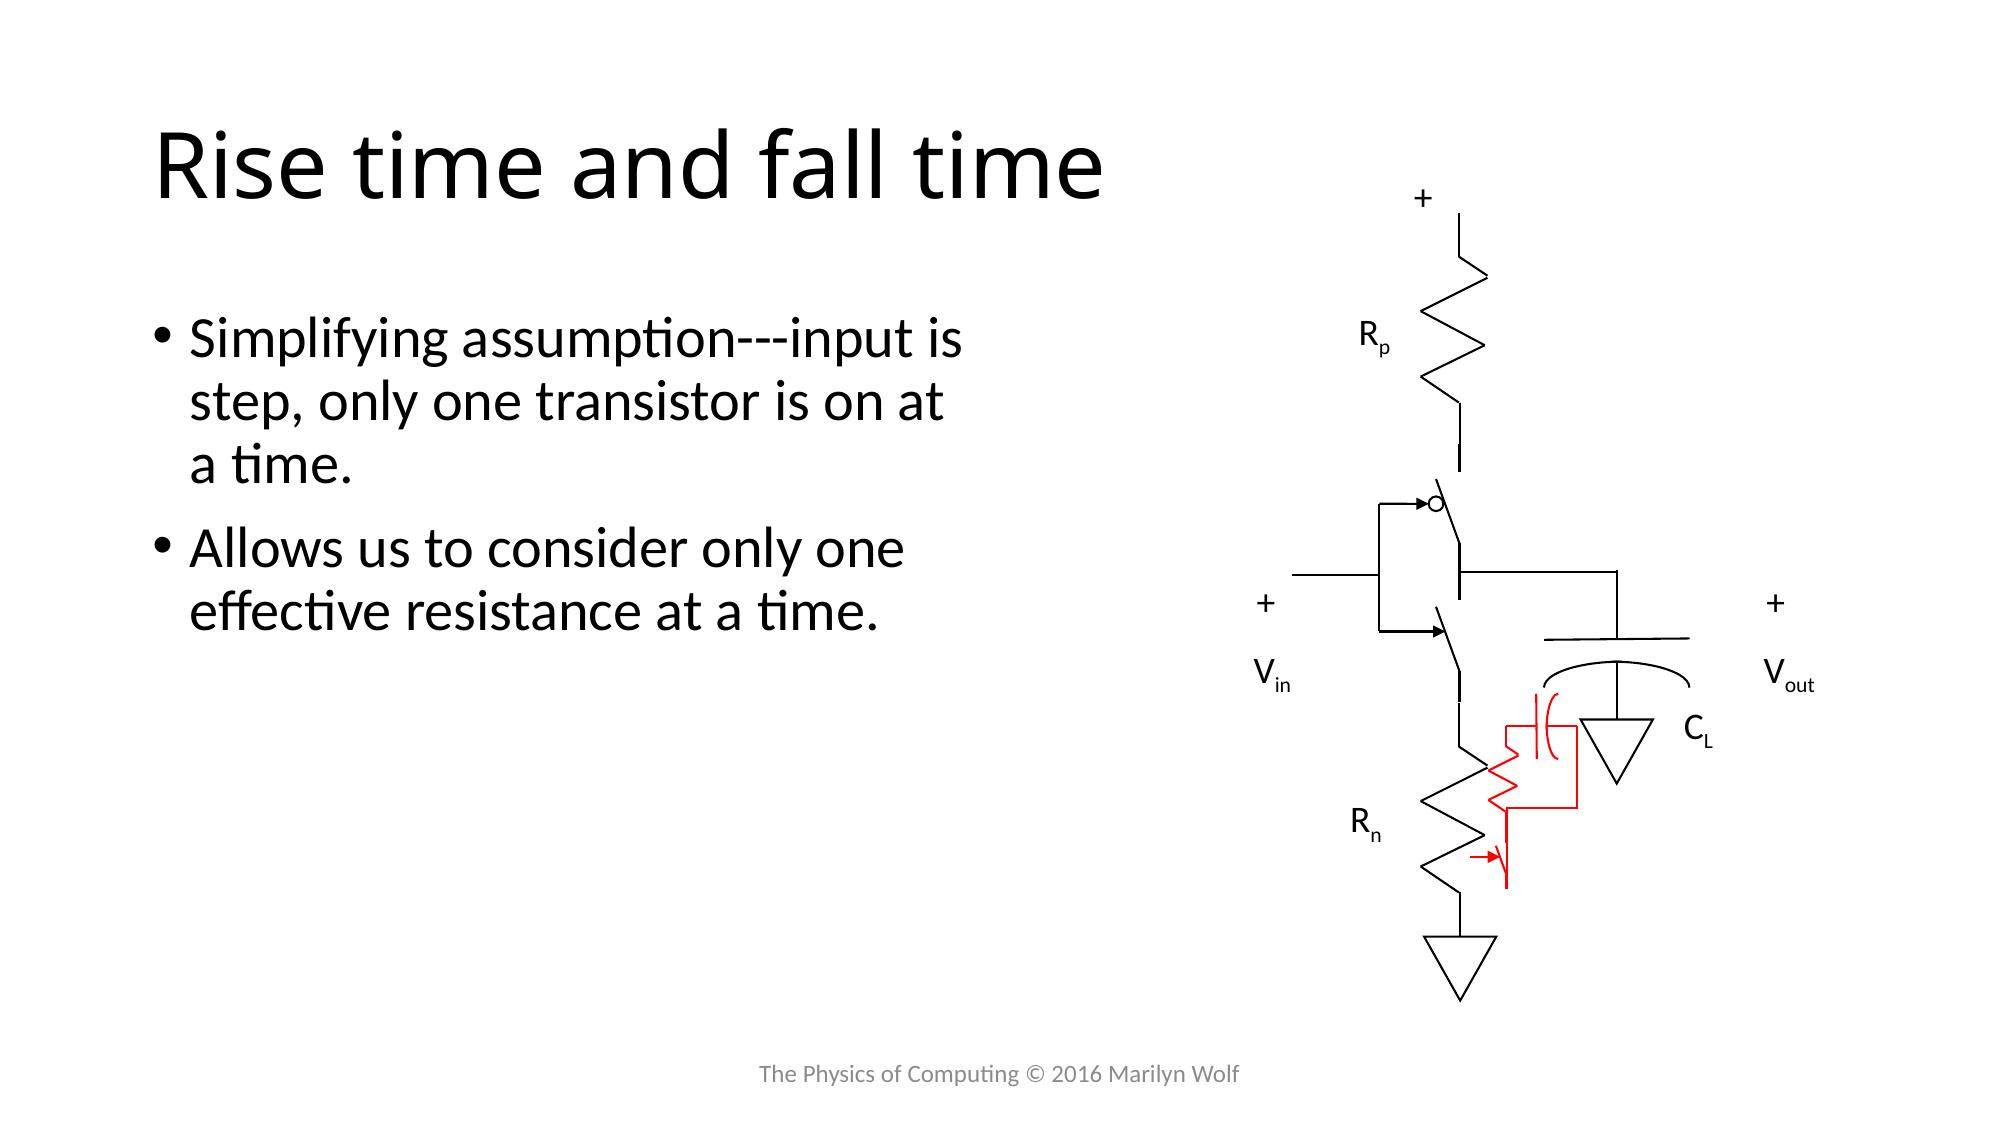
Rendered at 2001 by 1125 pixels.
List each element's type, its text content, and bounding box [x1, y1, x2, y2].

list Simplifying assumption---input is step, only one transistor is on at a time. Allows us to consider only one effective resistance at a time. [137, 299, 988, 1014]
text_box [1420, 702, 1488, 937]
text_box + [1241, 570, 1291, 631]
text_box Vout [1748, 638, 1830, 705]
text_box Vin [1238, 638, 1307, 705]
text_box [1354, 469, 1485, 550]
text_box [1533, 570, 1700, 730]
text_box [1423, 935, 1499, 1003]
text_box CL [1669, 694, 1729, 761]
footer The Physics of Computing © 2016 Marilyn Wolf [662, 1042, 1338, 1103]
text_box Rn [1335, 787, 1397, 854]
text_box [1354, 597, 1485, 678]
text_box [1420, 212, 1488, 447]
title Rise time and fall time [137, 59, 1863, 278]
text_box + [1398, 165, 1448, 226]
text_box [1488, 735, 1624, 843]
text_box + [1751, 570, 1801, 631]
text_box Rp [1344, 300, 1406, 367]
text_box [1585, 730, 1649, 773]
